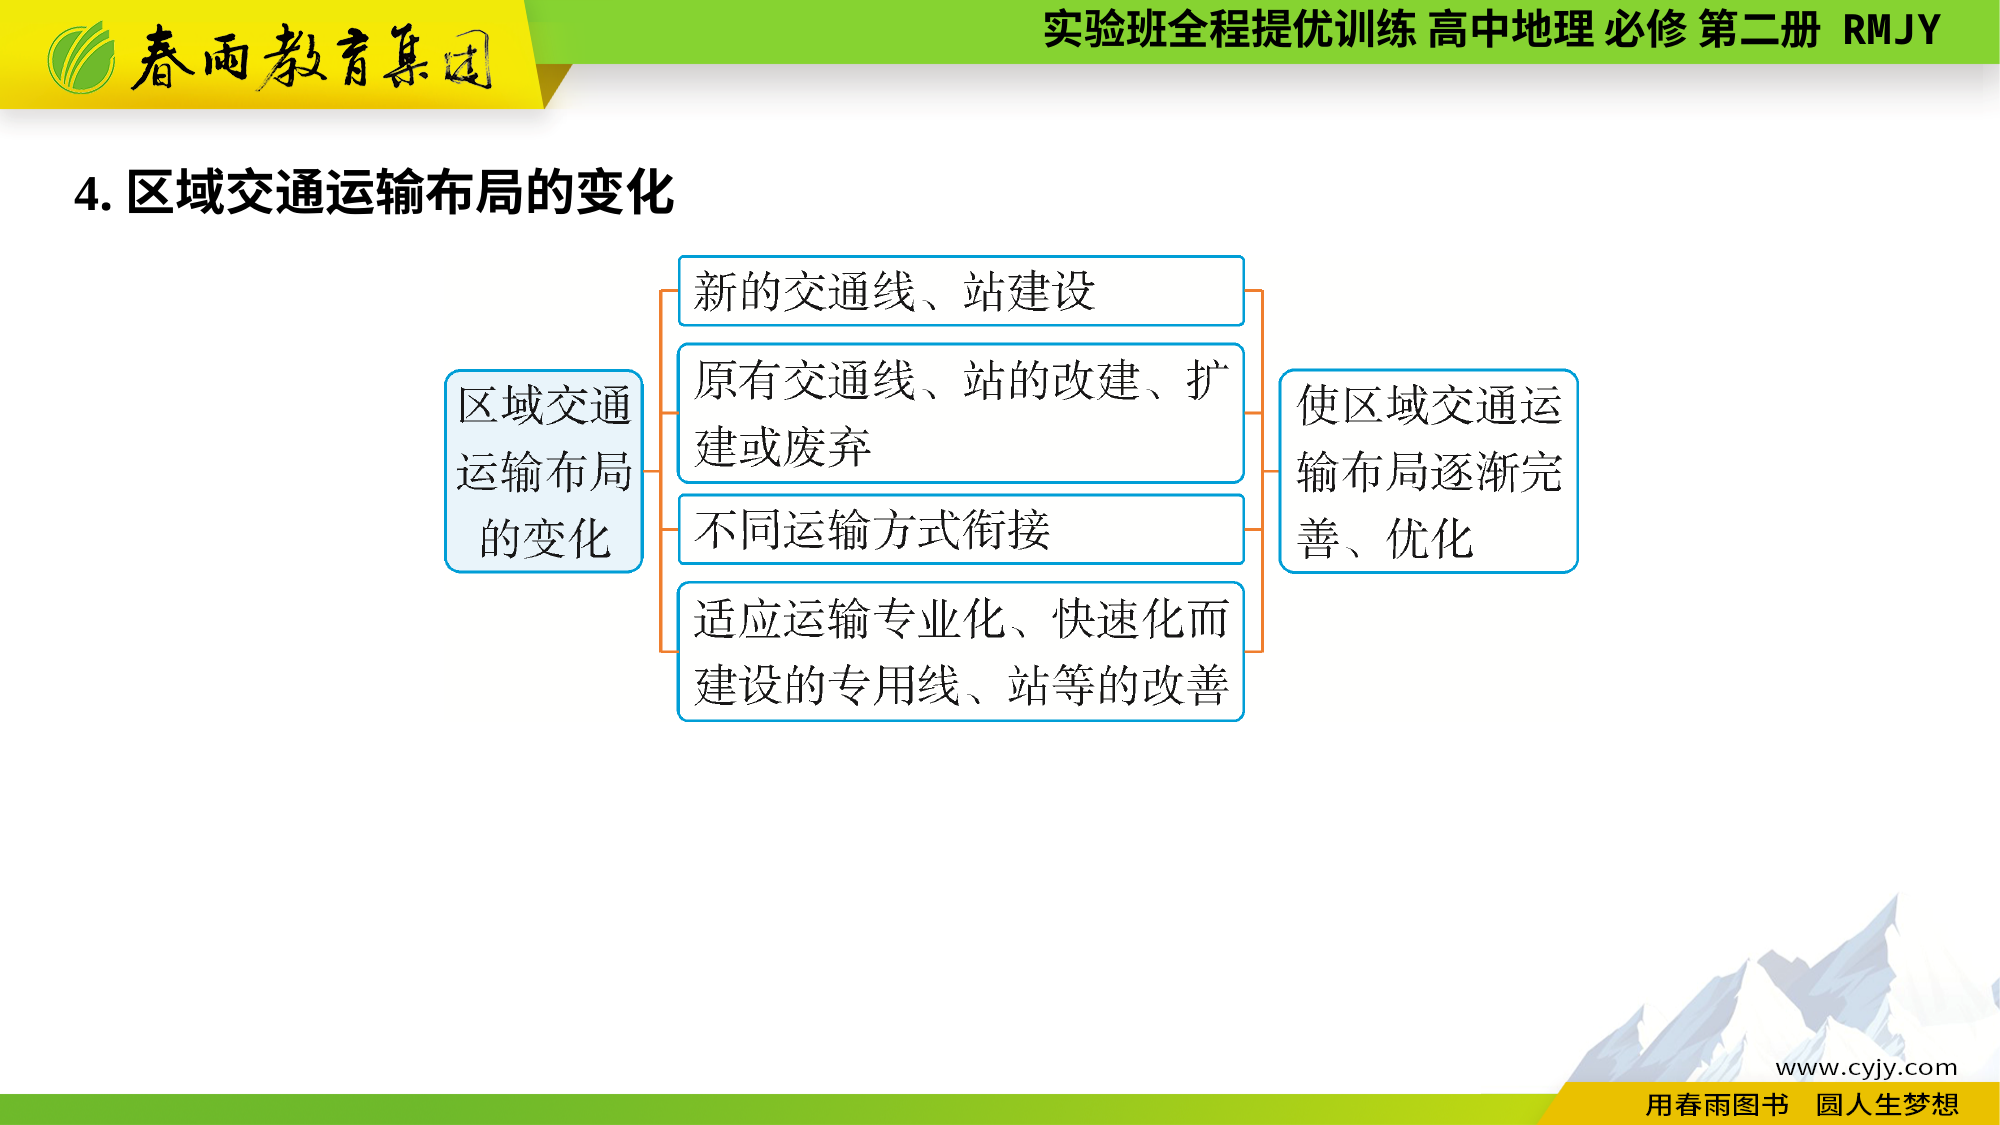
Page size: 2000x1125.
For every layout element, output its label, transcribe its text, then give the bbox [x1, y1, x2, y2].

picture [0, 0, 2000, 1125]
list 4.区域交通运输布局的变化 [59, 122, 1944, 217]
